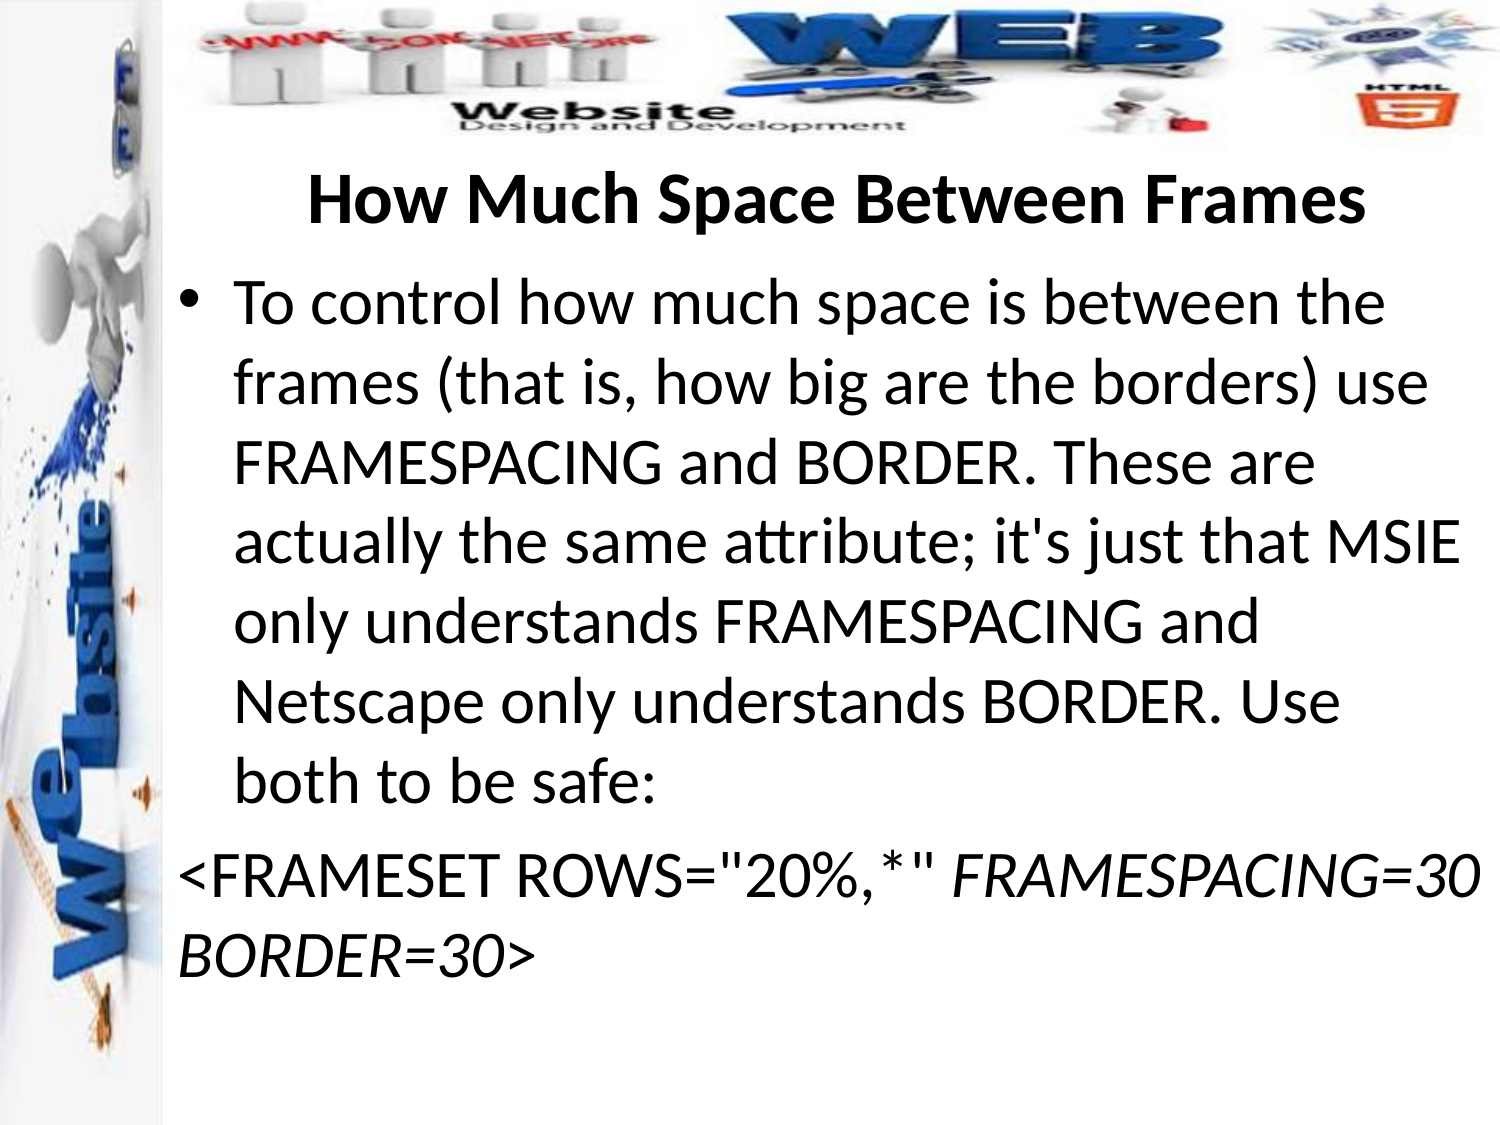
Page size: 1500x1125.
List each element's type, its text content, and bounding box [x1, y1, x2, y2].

list To control how much space is between the frames (that is, how big are the borders) use FRAMESPACING and BORDER. These are actually the same attribute; it's just that MSIE only understands FRAMESPACING and Netscape only understands BORDER. Use both to be safe: <FRAMESET ROWS="20%,*" FRAMESPACING=30 BORDER=30> [162, 249, 1497, 1124]
title How Much Space Between Frames [174, 112, 1500, 275]
picture [0, 0, 1500, 1125]
